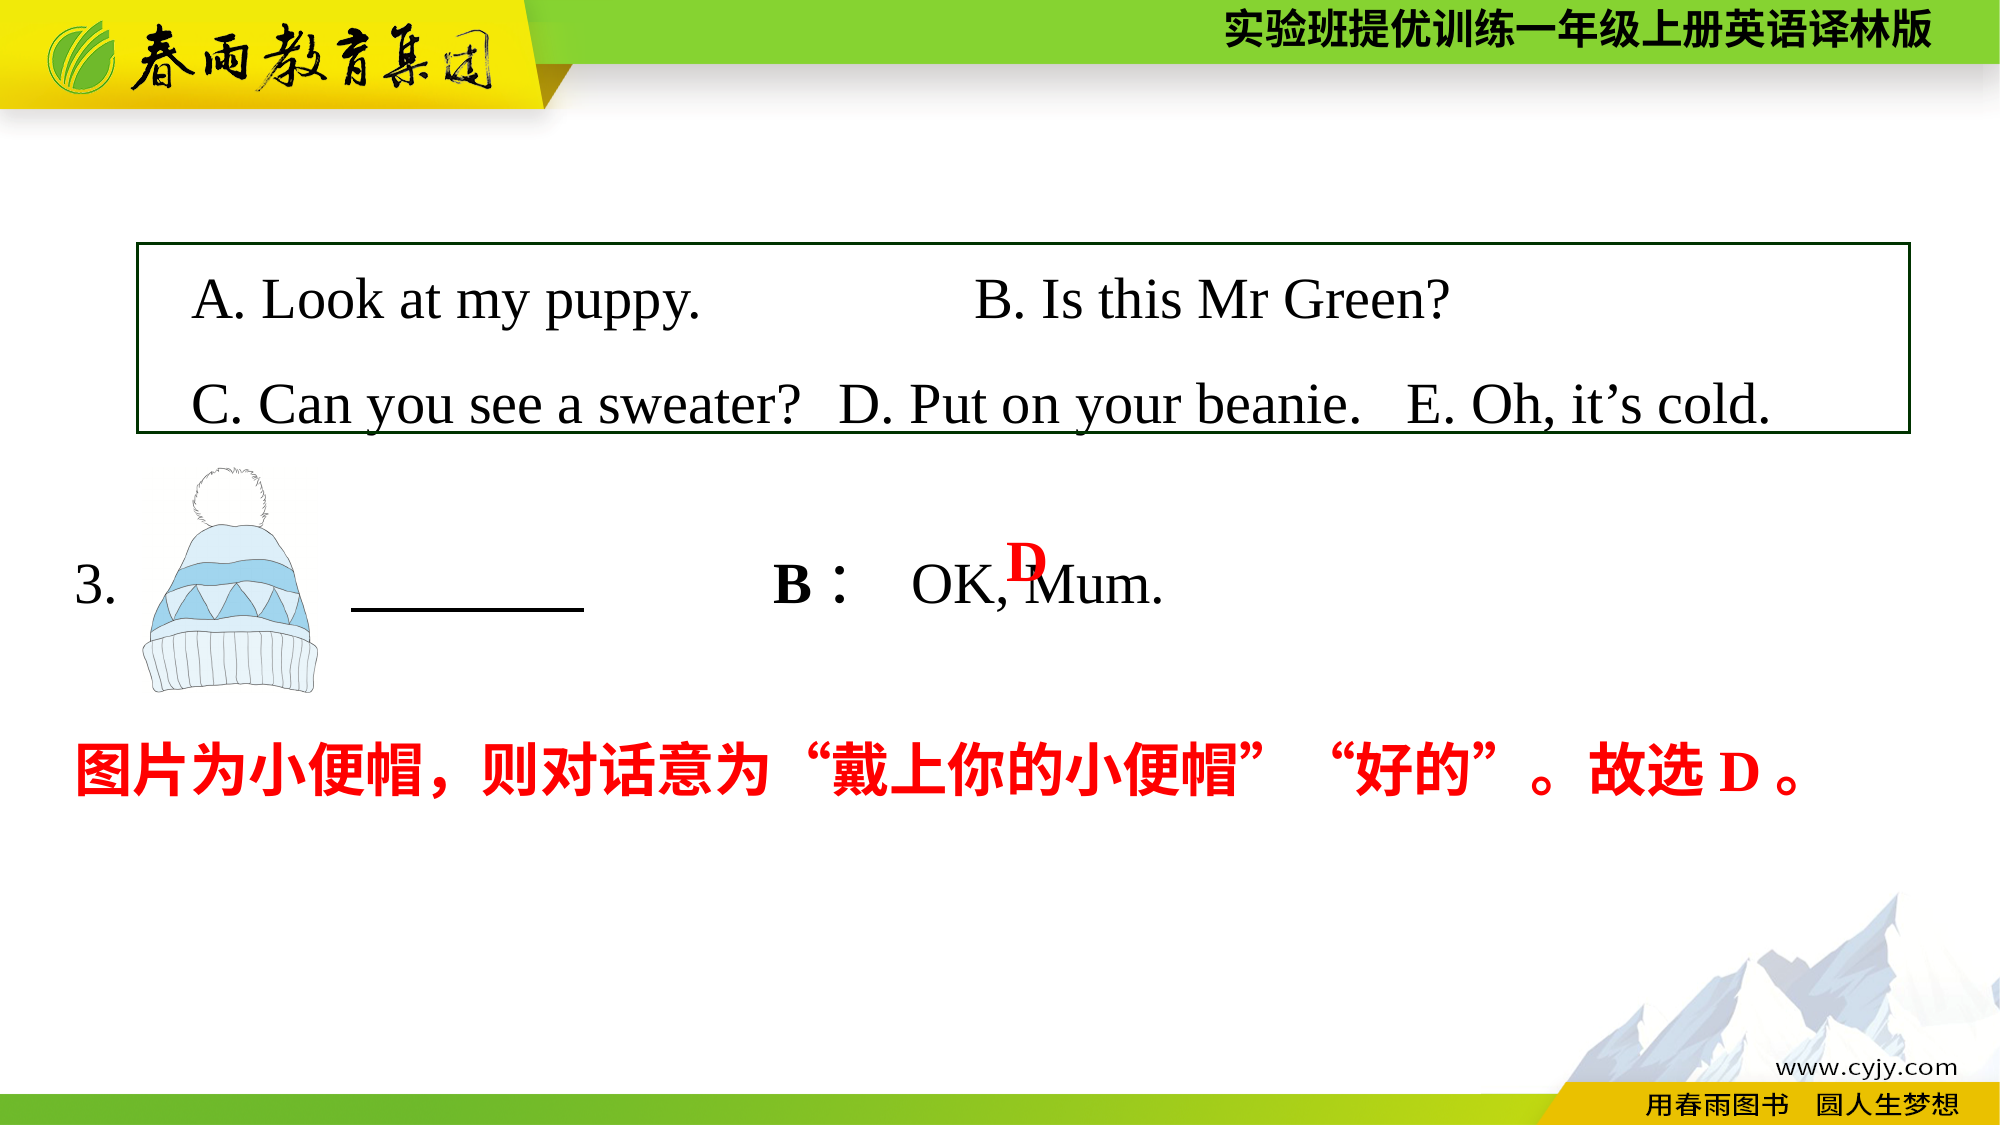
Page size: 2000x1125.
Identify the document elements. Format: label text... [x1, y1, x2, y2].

text_box 3. A： B： OK, Mum. [321, 502, 1944, 623]
text_box 3. A： B： OK, Mum. [59, 502, 136, 623]
text_box 图片为小便帽，则对话意为“戴上你的小便帽”“好的”。故选D。 [59, 691, 1944, 811]
list A. Look at my puppy. B. Is this Mr Green? C. Can you see a sweater? D. Put on your beanie. E. Oh, it’s cold. [59, 218, 1944, 433]
text_box [137, 243, 1910, 433]
picture [0, 0, 2000, 1125]
text_box D [991, 515, 1064, 600]
